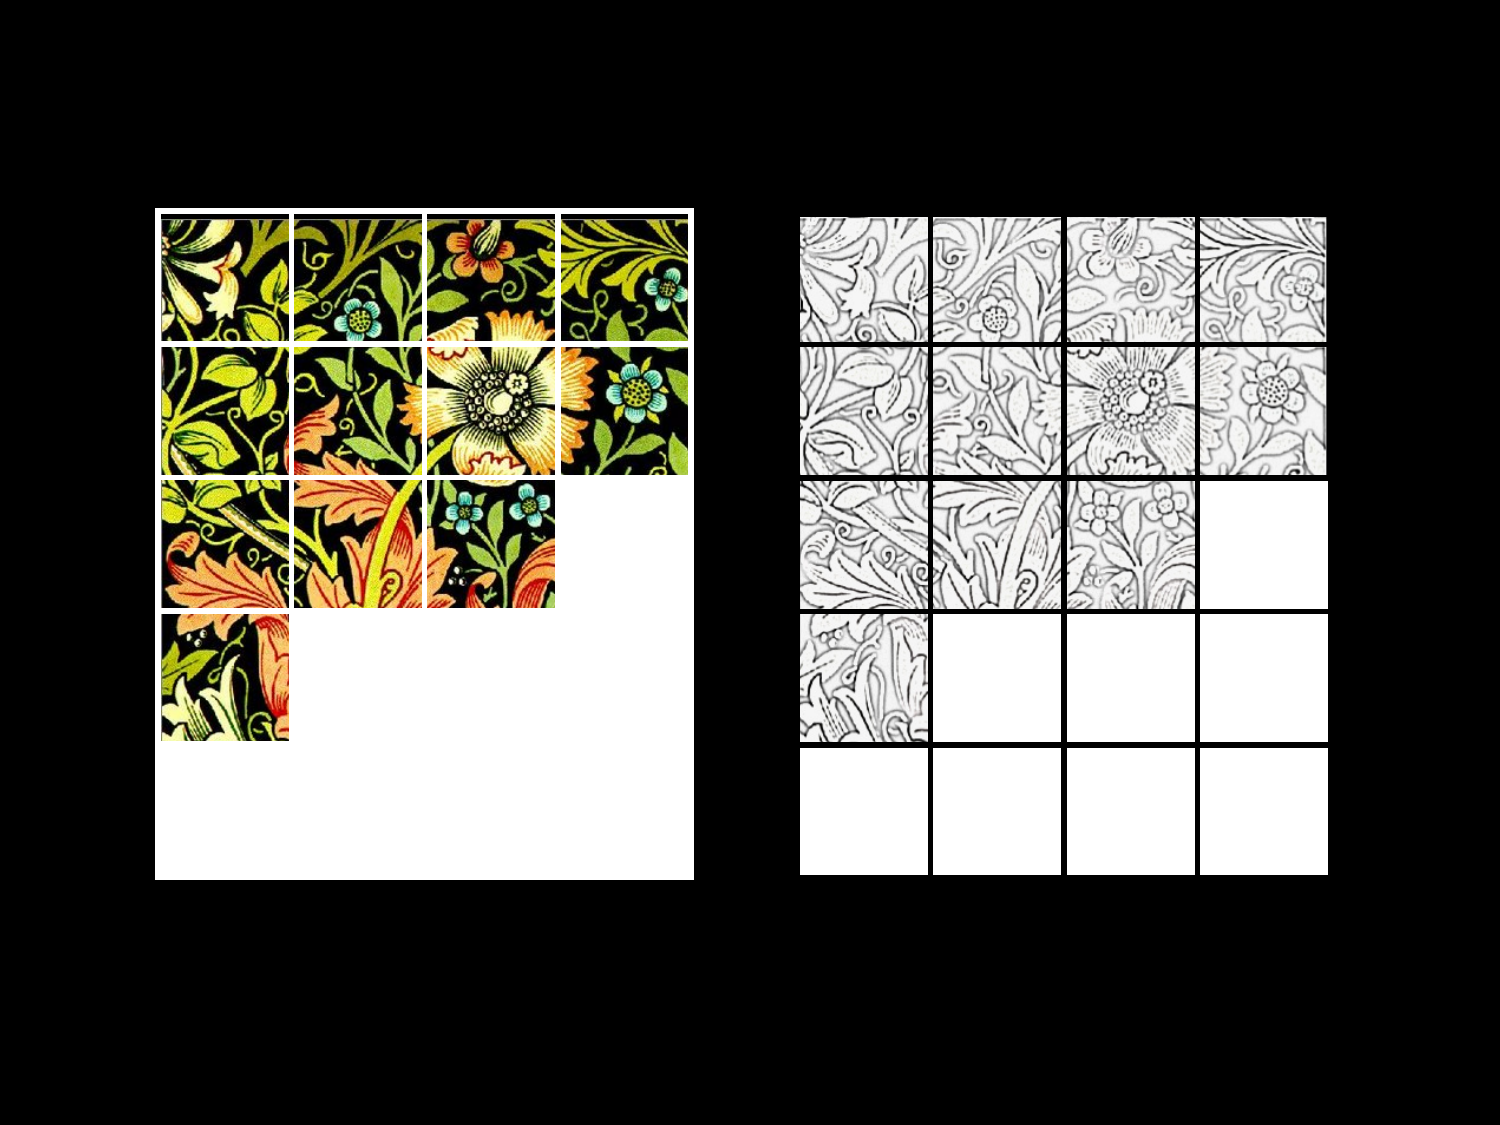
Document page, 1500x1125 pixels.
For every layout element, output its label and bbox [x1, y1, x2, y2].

table_header [1200, 214, 1328, 219]
picture [160, 219, 692, 880]
picture [796, 217, 1327, 880]
